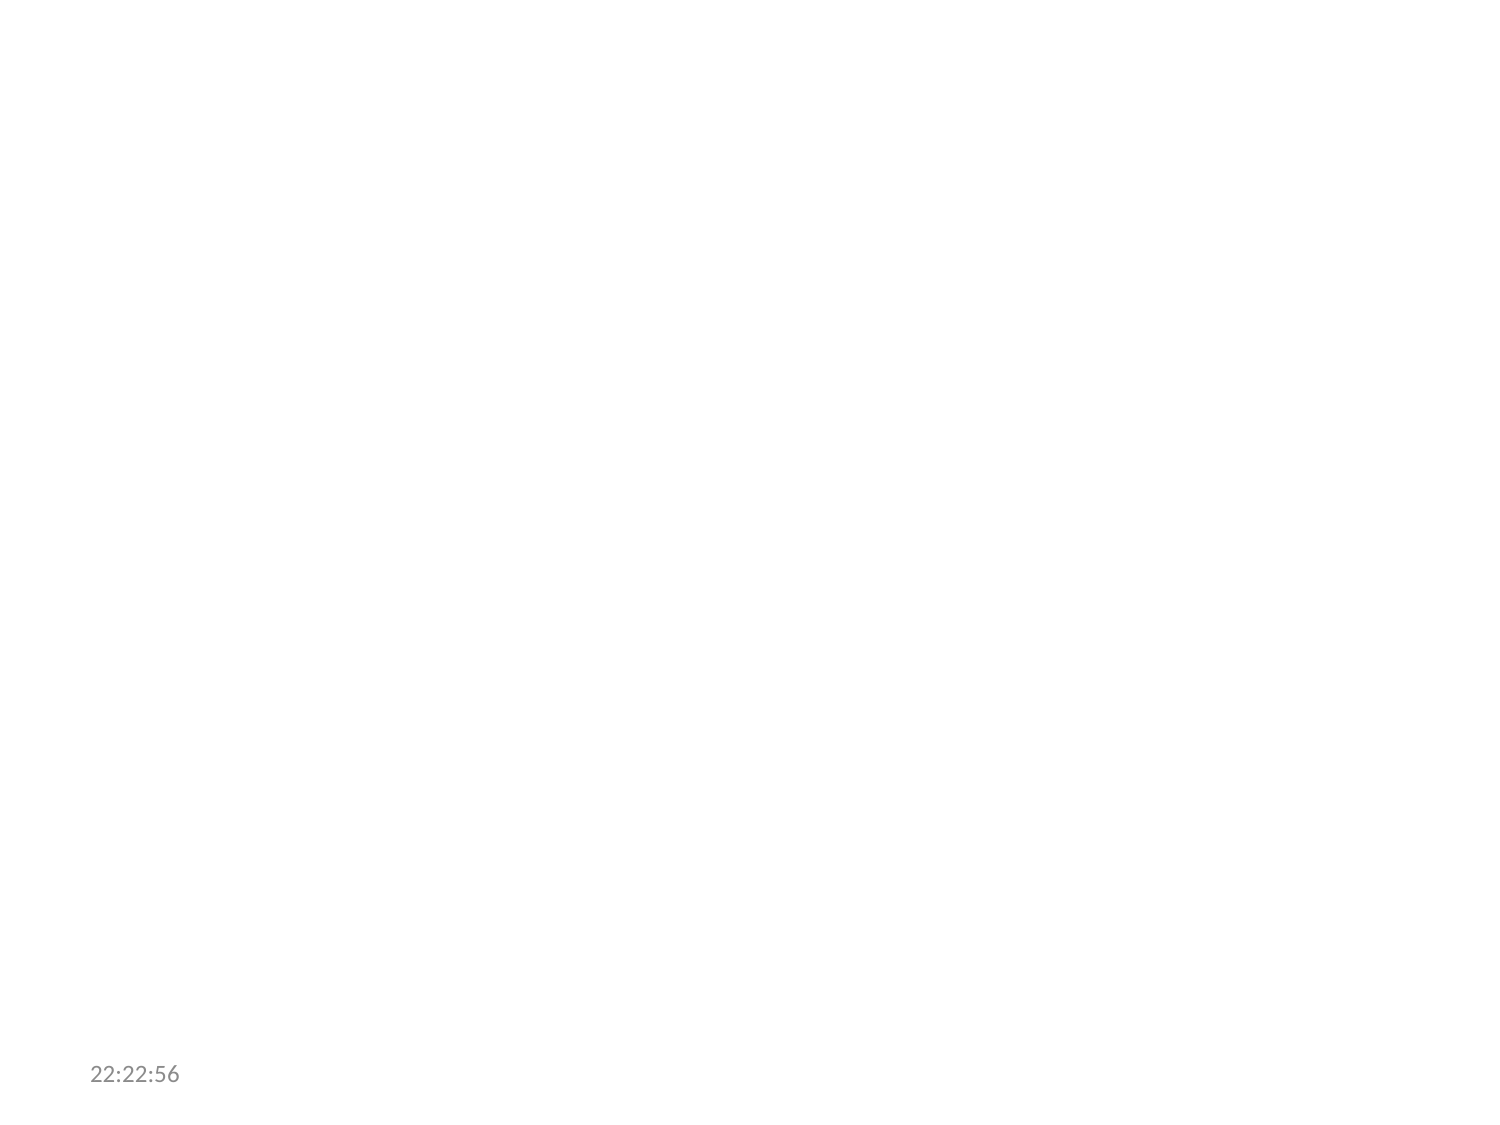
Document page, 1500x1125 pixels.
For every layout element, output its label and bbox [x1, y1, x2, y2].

slide_number [75, 1042, 425, 1103]
